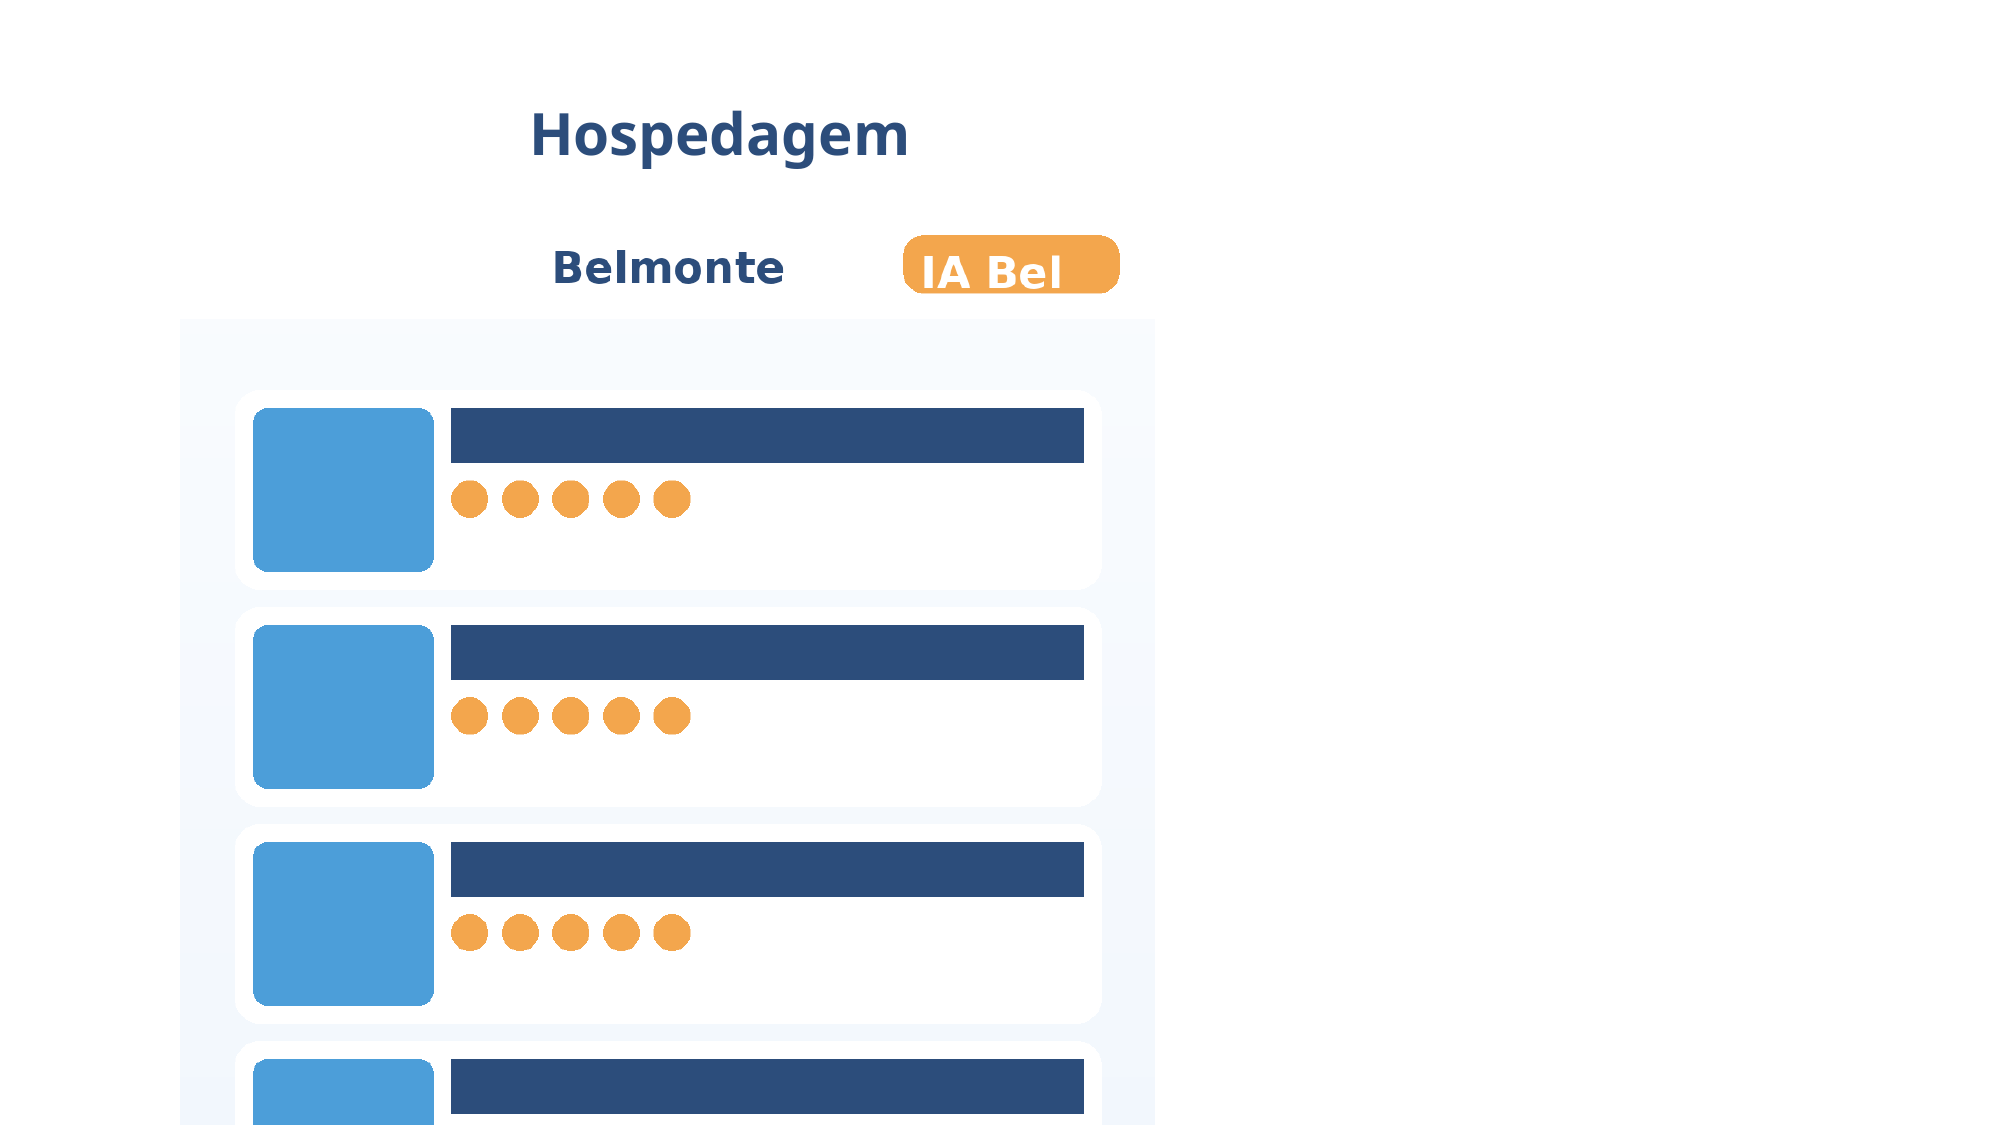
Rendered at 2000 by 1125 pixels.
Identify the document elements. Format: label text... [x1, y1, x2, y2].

picture [179, 209, 1156, 1125]
text_box Hospedagem [514, 90, 926, 175]
